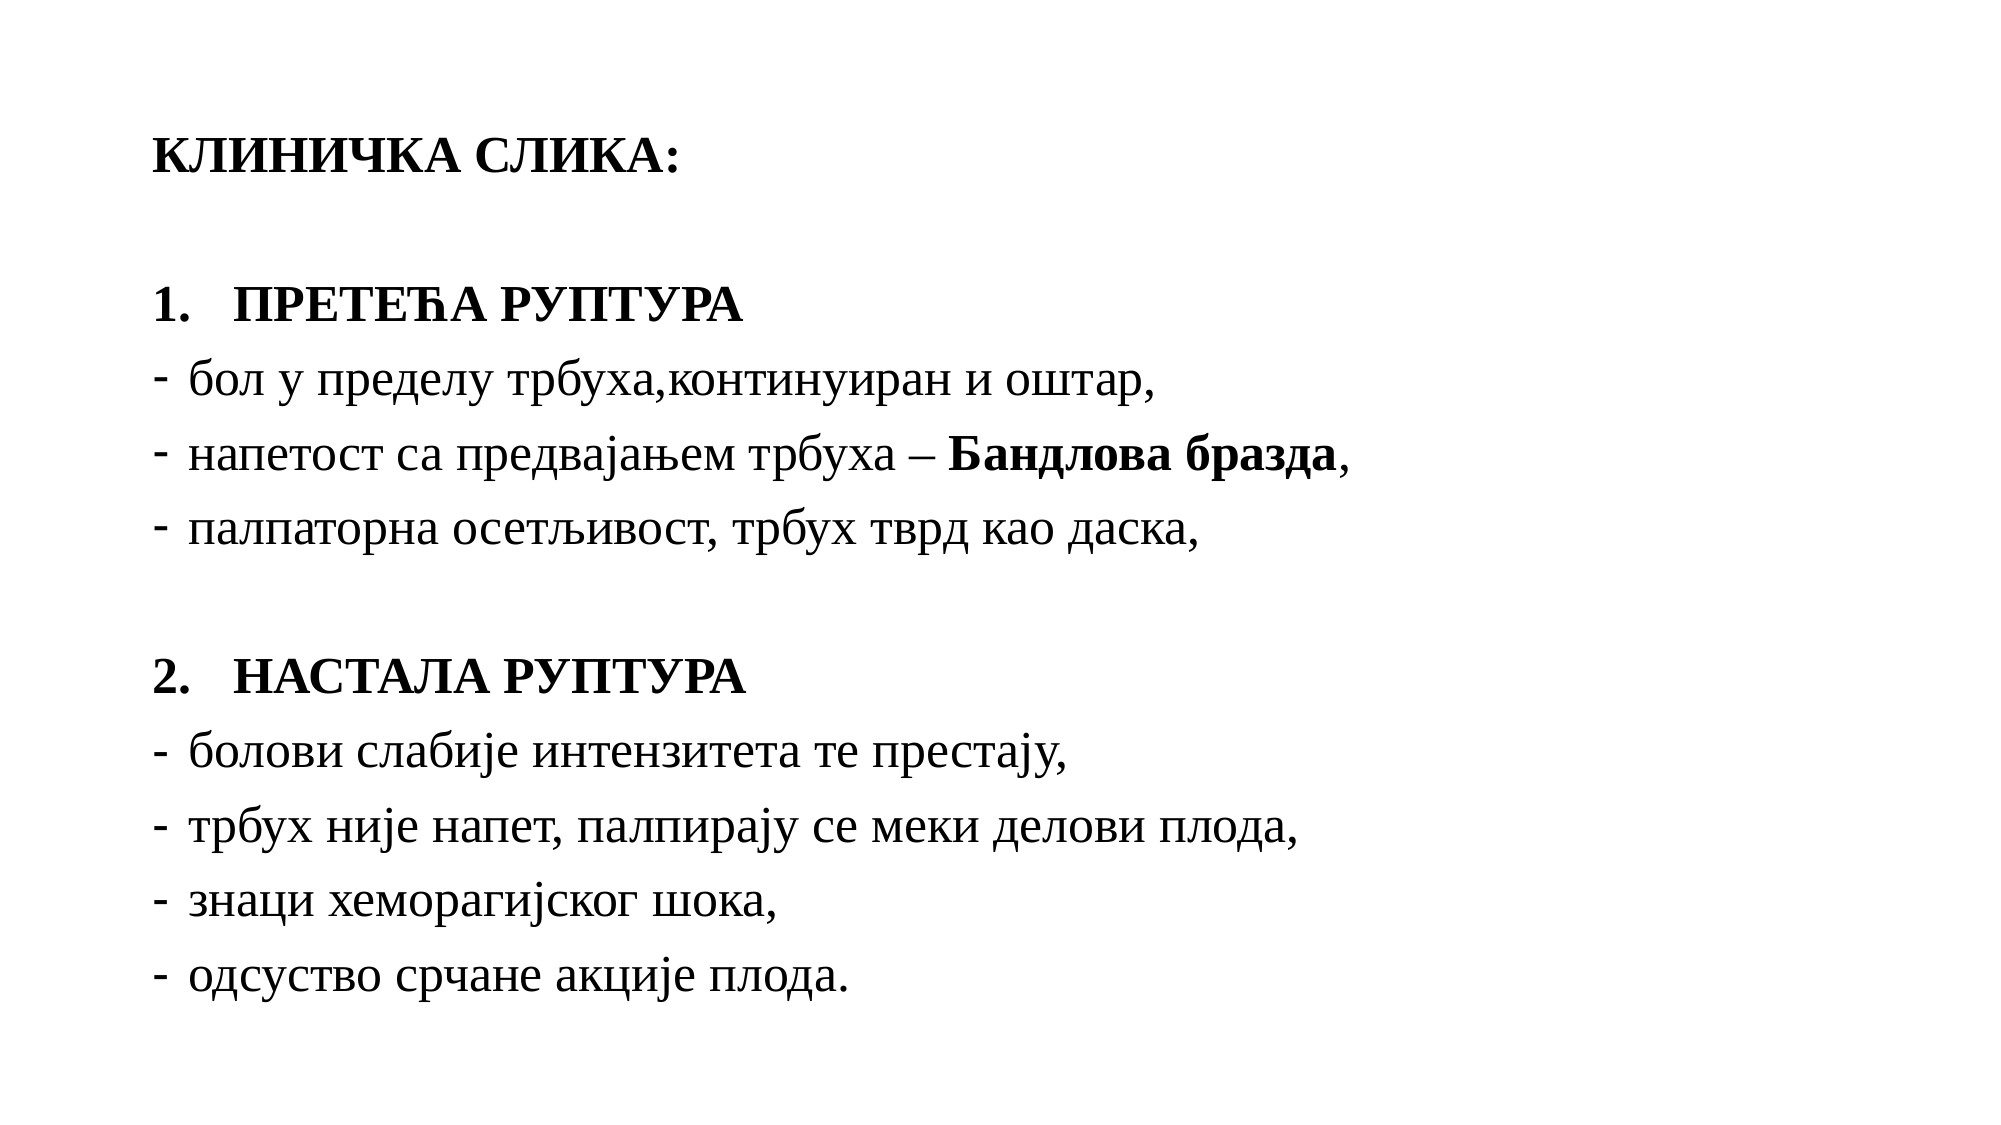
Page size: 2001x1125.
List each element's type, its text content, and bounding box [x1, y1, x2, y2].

list КЛИНИЧКА СЛИКА: ПРЕТЕЋА РУПТУРА бол у пределу трбуха,континуиран и оштар, напетост са предвајањем трбуха – Бандлова бразда, палпаторна осетљивост, трбух тврд као даска, НАСТАЛА РУПТУРА болови слабије интензитета те престају, трбух није напет, палпирају се меки делови плода, знаци хеморагијског шока, одсуство срчане акције плода. [137, 120, 1863, 1014]
